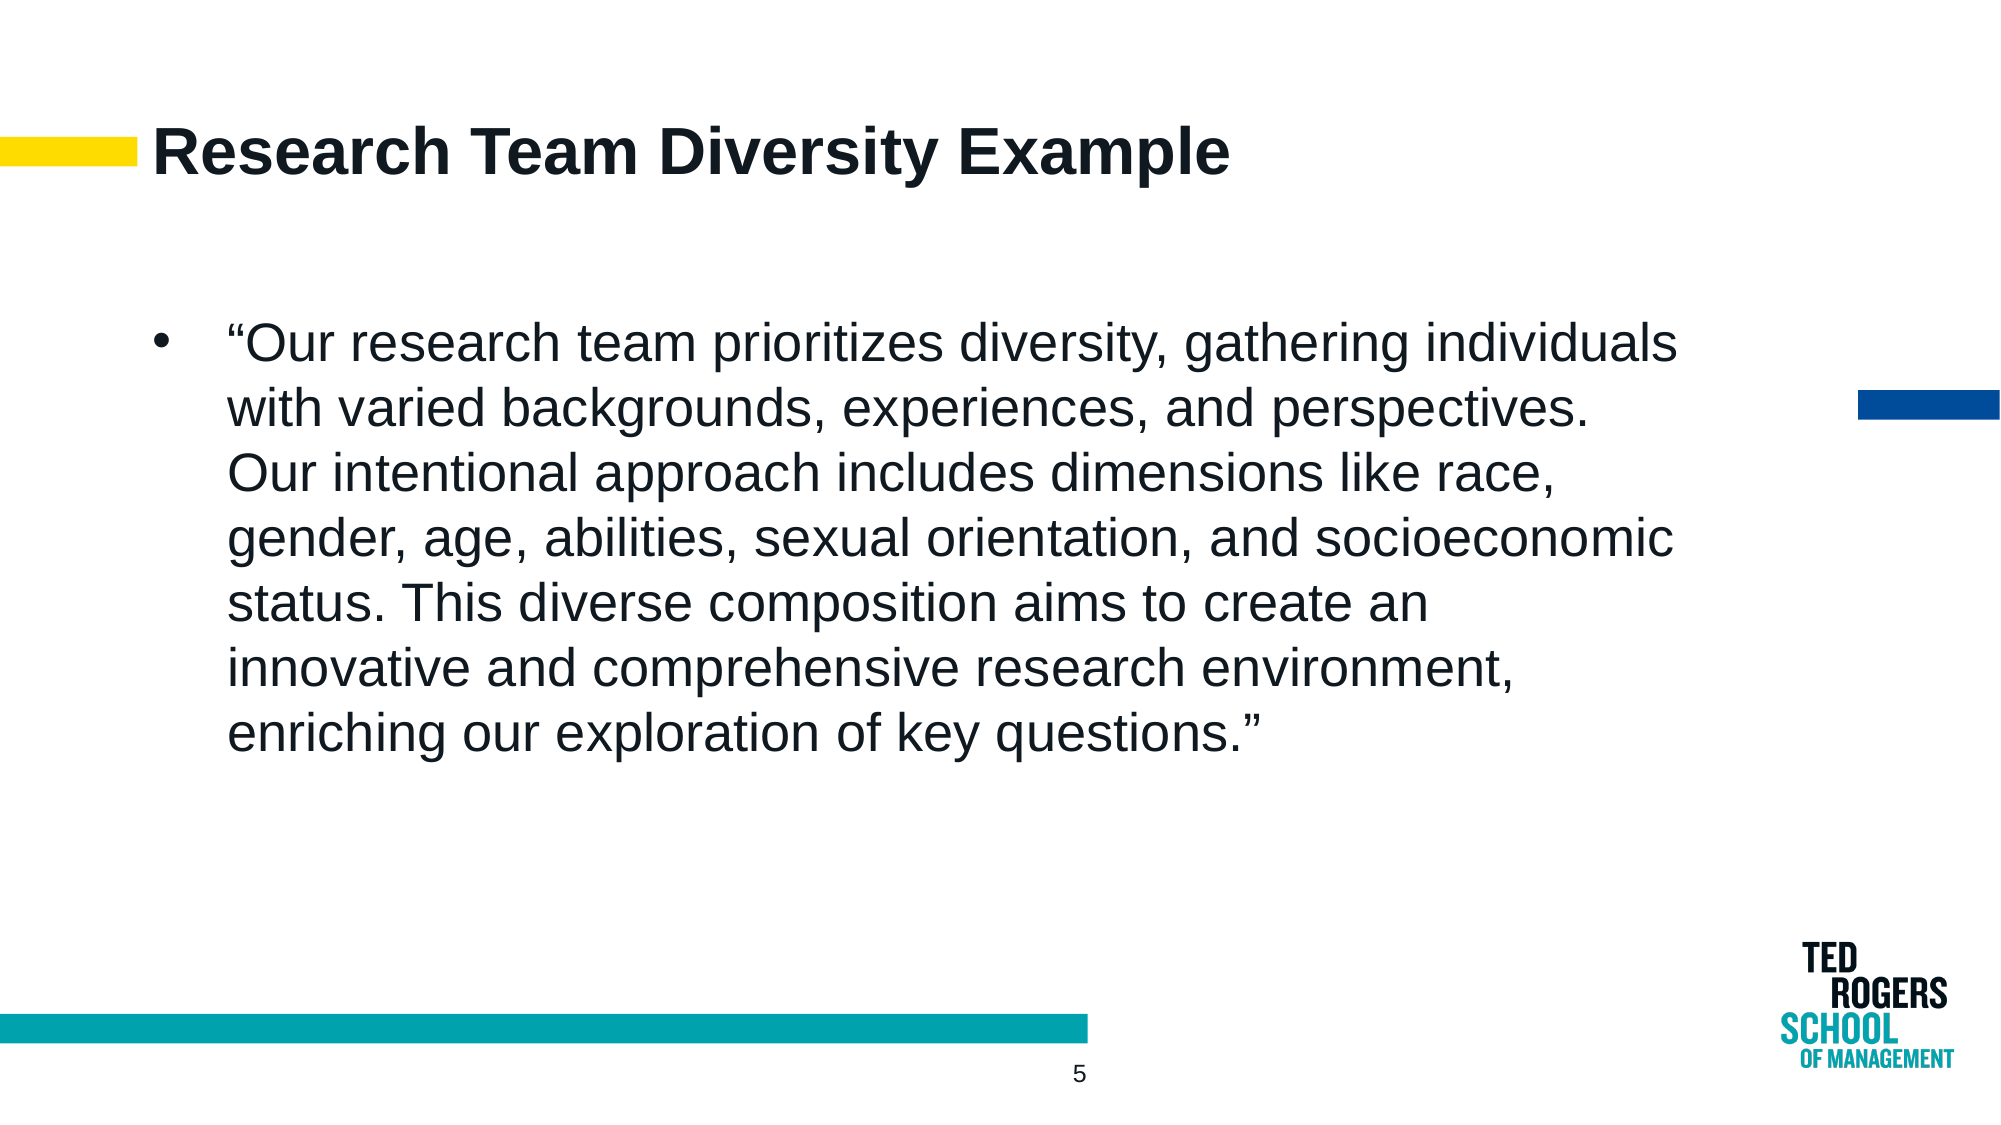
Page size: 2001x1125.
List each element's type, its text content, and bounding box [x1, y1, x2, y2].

title Research Team Diversity Example [137, 44, 1700, 262]
slide_number ‹#› [818, 1042, 1102, 1103]
picture [1730, 893, 2001, 1125]
list “Our research team prioritizes diversity, gathering individuals with varied backgrounds, experiences, and perspectives. Our intentional approach includes dimensions like race, gender, age, abilities, sexual orientation, and socioeconomic status. This diverse composition aims to create an innovative and comprehensive research environment, enriching our exploration of key questions.” [137, 299, 1700, 900]
